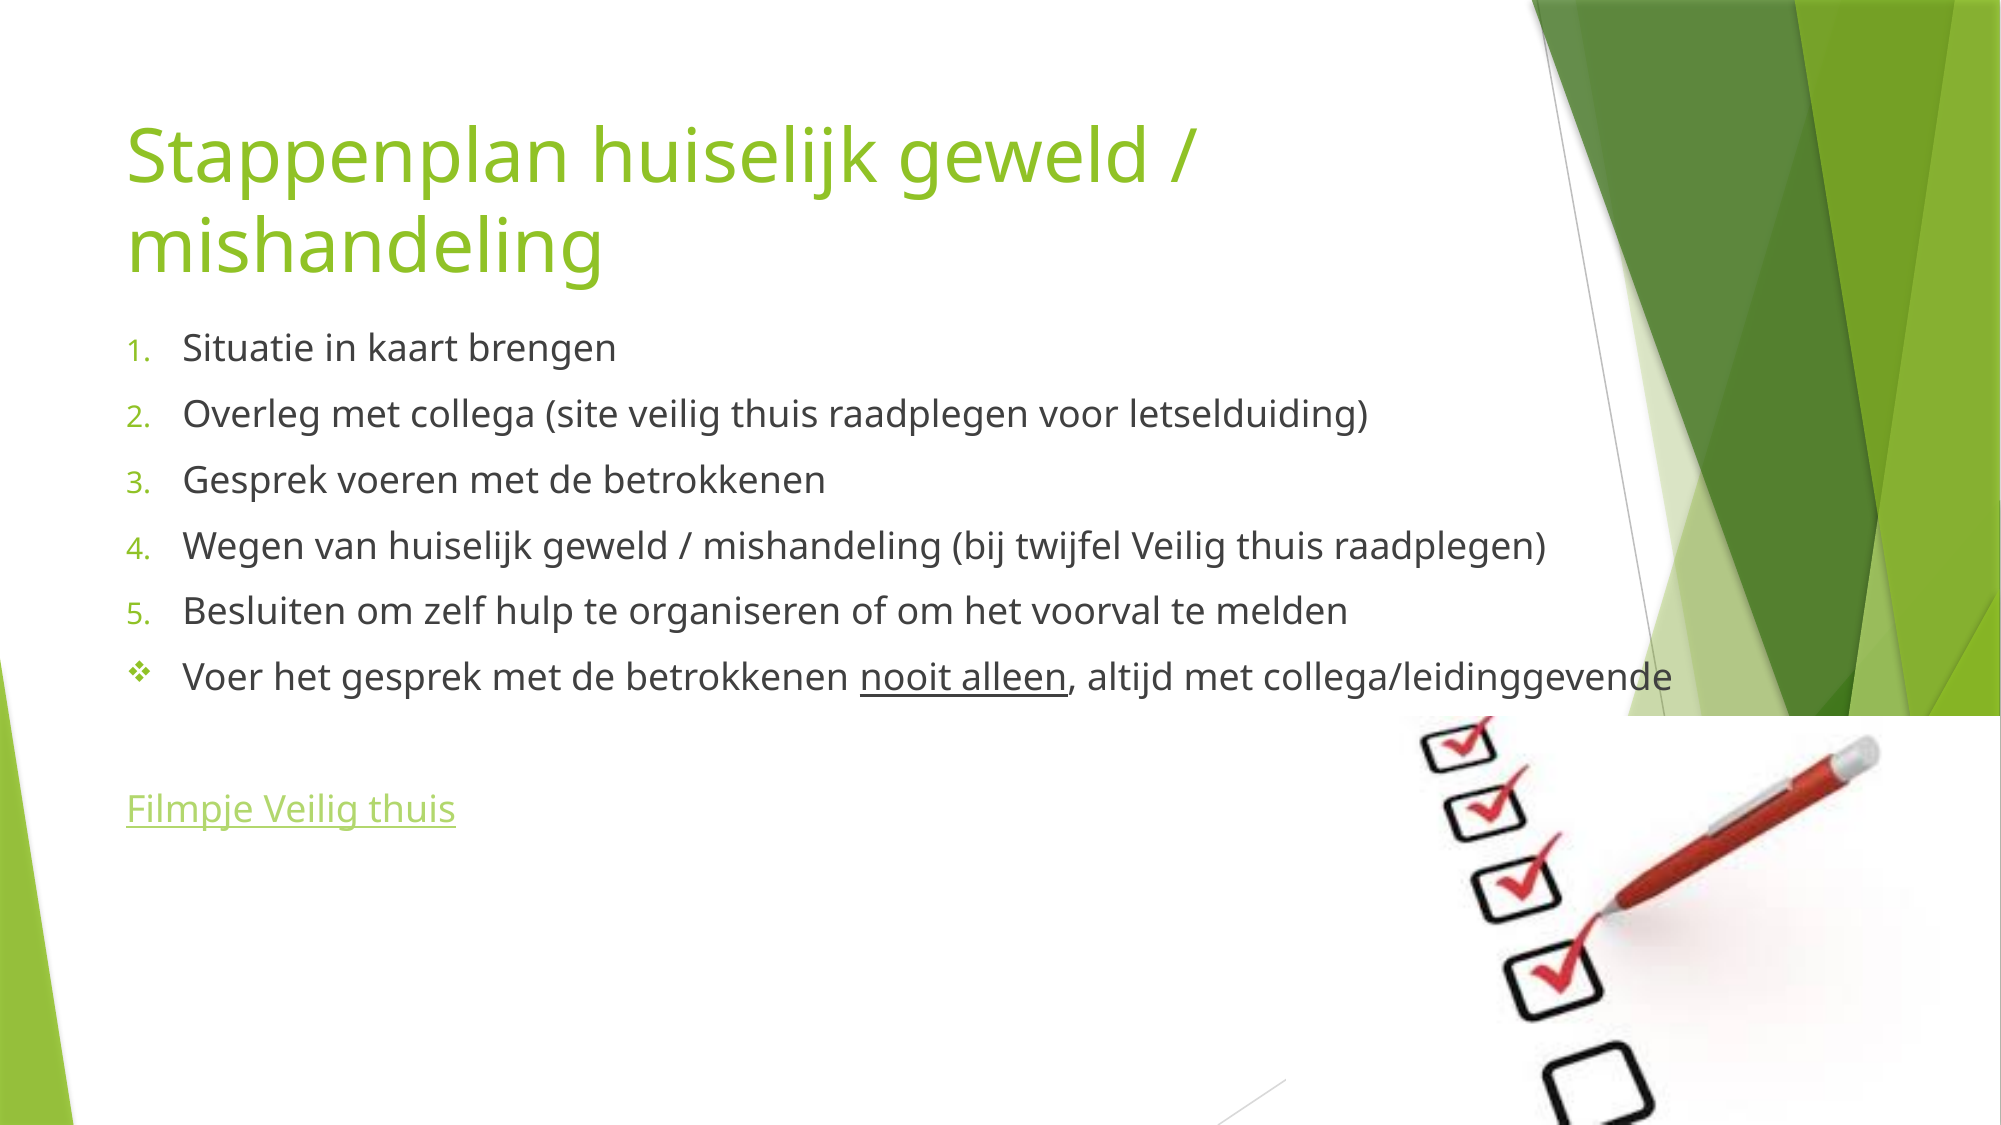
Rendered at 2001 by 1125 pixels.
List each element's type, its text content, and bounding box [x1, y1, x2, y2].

picture [1285, 715, 2000, 1125]
title Stappenplan huiselijk geweld / mishandeling [111, 99, 1522, 316]
list Situatie in kaart brengen Overleg met collega (site veilig thuis raadplegen voor letselduiding) Gesprek voeren met de betrokkenen Wegen van huiselijk geweld / mishandeling (bij twijfel Veilig thuis raadplegen) Besluiten om zelf hulp te organiseren of om het voorval te melden Voer het gesprek met de betrokkenen nooit alleen, altijd met collega/leidinggevende Filmpje Veilig thuis [111, 316, 1691, 954]
